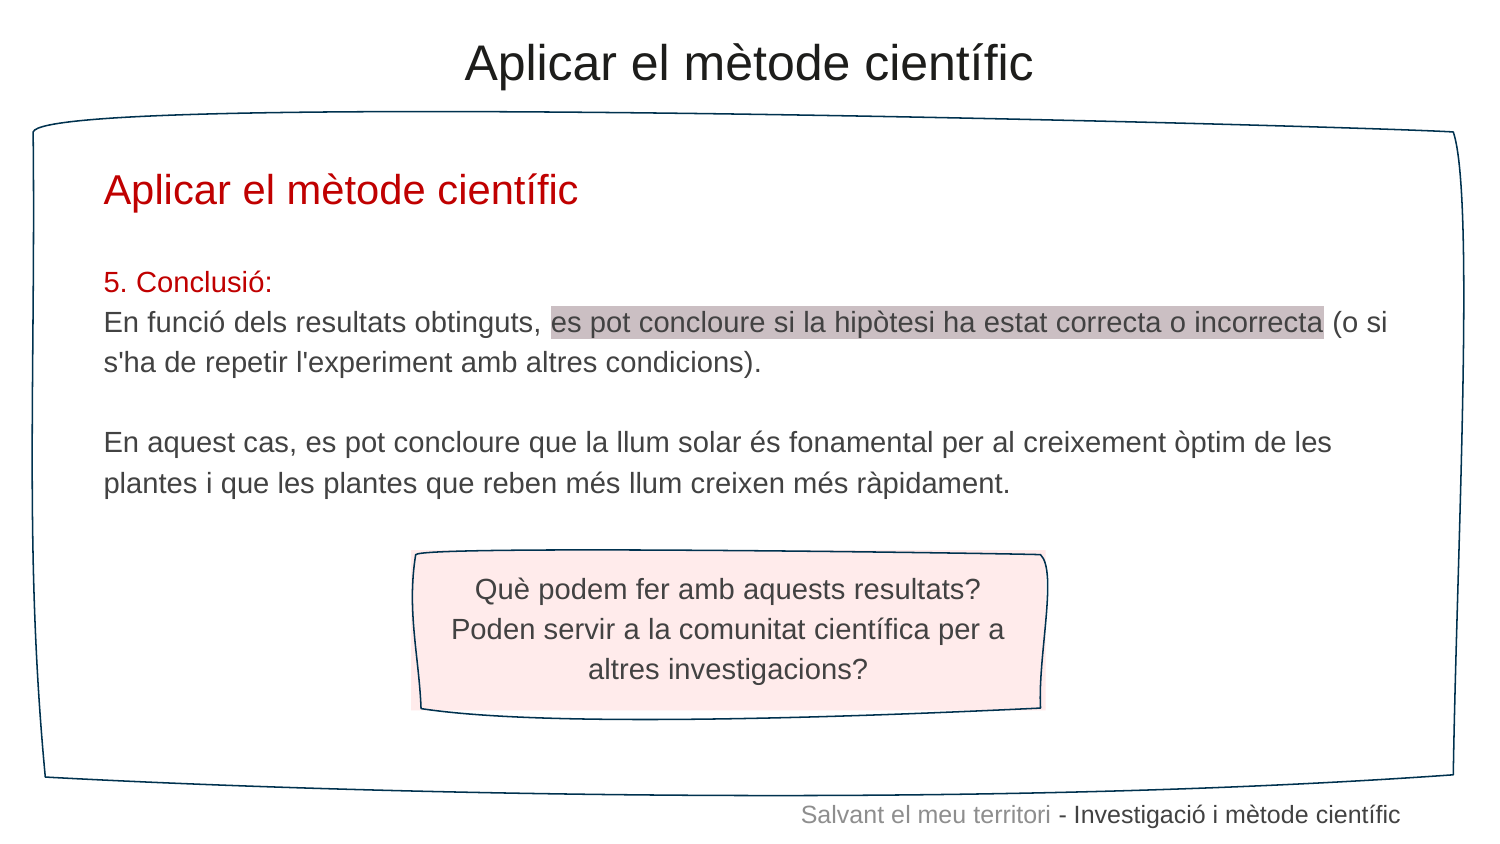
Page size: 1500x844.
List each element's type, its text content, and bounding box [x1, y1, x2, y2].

text_box [32, 111, 1464, 790]
list 5. Conclusió: En funció dels resultats obtinguts, es pot concloure si la hipòtesi ha estat correcta o incorrecta (o si s'ha de repetir l'experiment amb altres condicions). En aquest cas, es pot concloure que la llum solar és fonamental per al creixement òptim de les plantes i que les plantes que reben més llum creixen més ràpidament. [88, 242, 1417, 747]
text_box Aplicar el mètode científic [0, 20, 1499, 106]
text_box Aplicar el mètode científic [88, 147, 1417, 234]
text_box Salvant el meu territori - Investigació i mètode científic [88, 790, 1417, 844]
